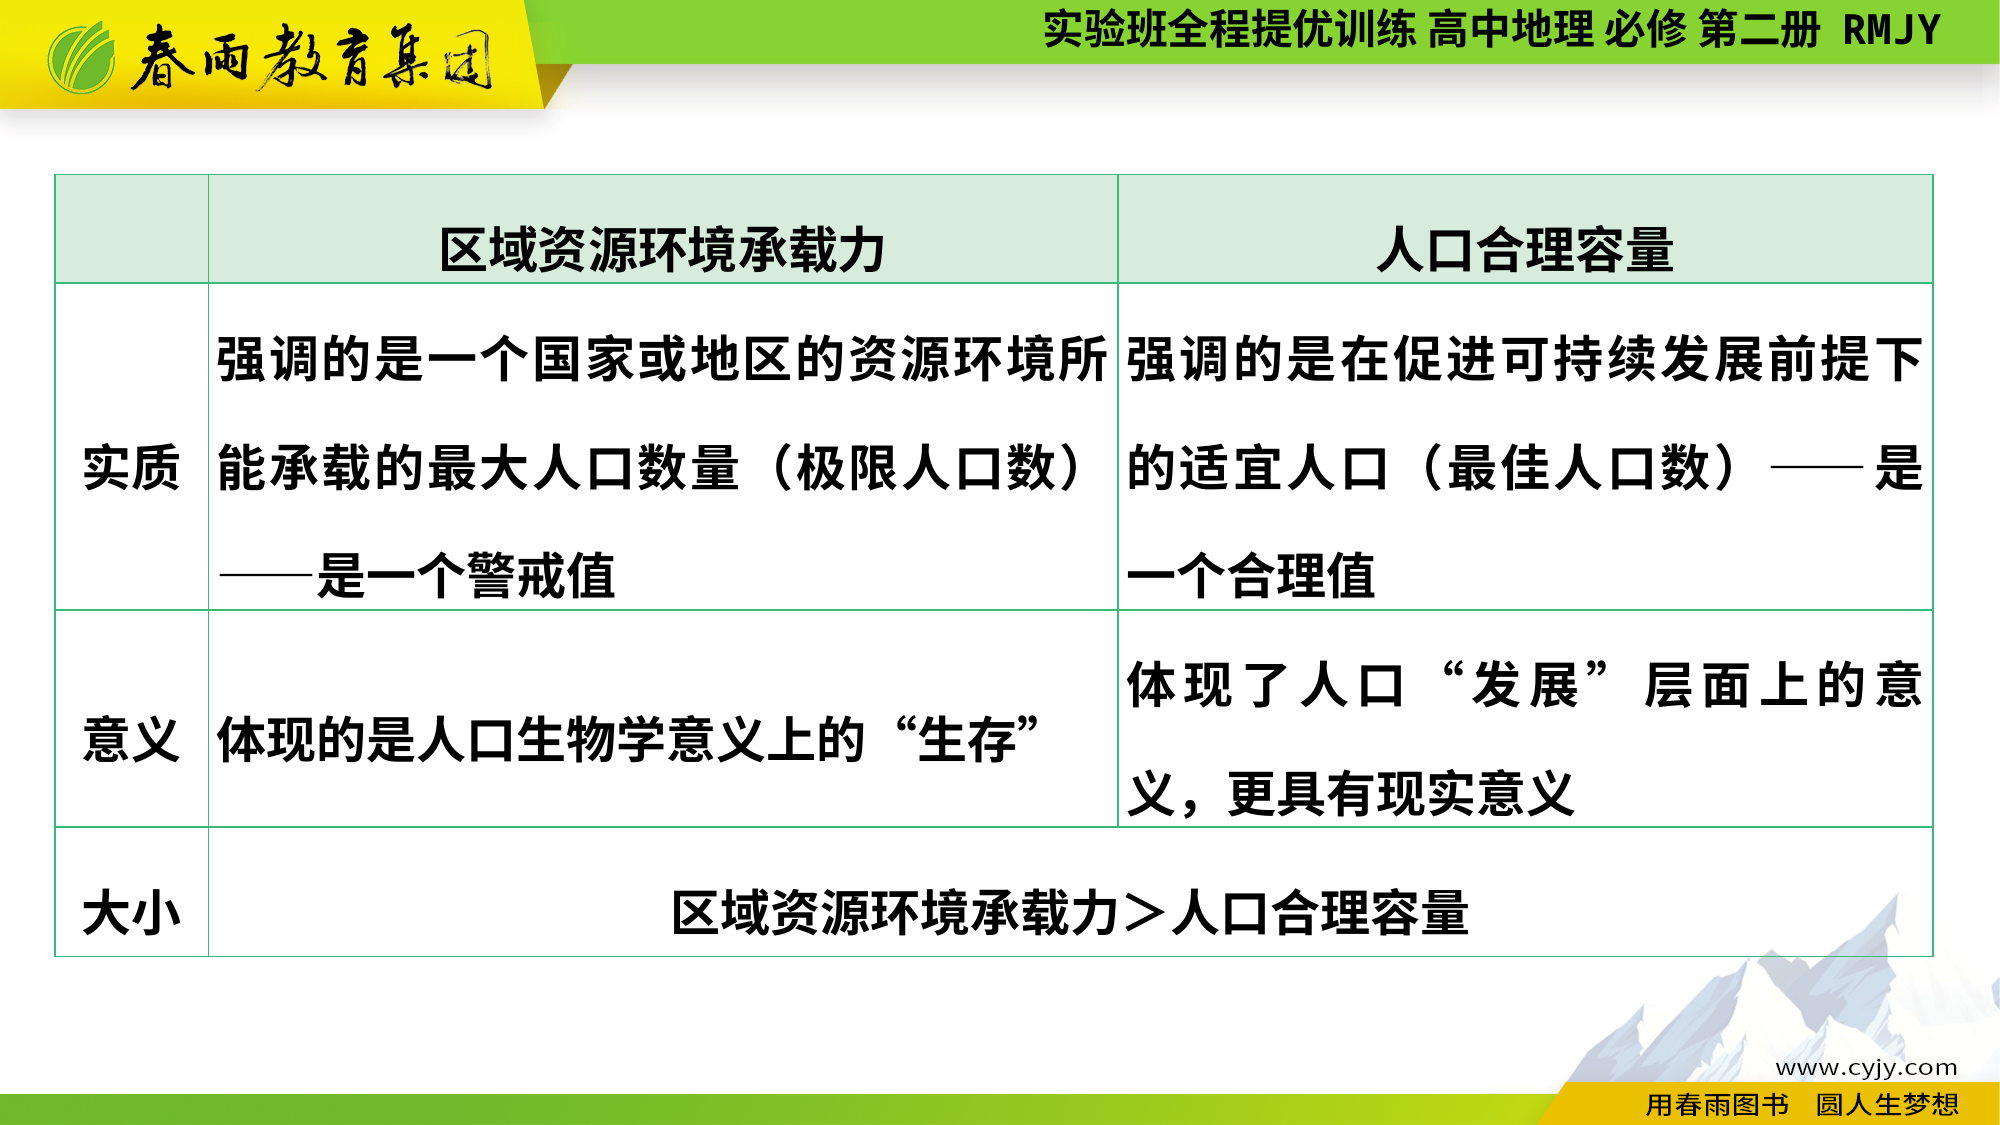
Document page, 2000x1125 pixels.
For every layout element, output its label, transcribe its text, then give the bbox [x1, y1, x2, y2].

table_header 人口合理容量 [1119, 175, 1932, 282]
table_cell 意义 [56, 611, 208, 826]
table_cell 强调的是在促进可持续发展前提下的适宜人口（最佳人口数）——是一个合理值 [1119, 284, 1932, 609]
picture [0, 0, 2000, 1125]
table_cell 实质 [56, 284, 208, 609]
table_cell 强调的是一个国家或地区的资源环境所能承载的最大人口数量（极限人口数）——是一个警戒值 [209, 284, 1117, 609]
table_header [56, 175, 208, 282]
table_cell 体现了人口“发展”层面上的意义，更具有现实意义 [1119, 611, 1932, 826]
table_header 区域资源环境承载力 [209, 175, 1117, 282]
table_cell 体现的是人口生物学意义上的“生存” [209, 611, 1117, 826]
table_cell 区域资源环境承载力＞人口合理容量 [209, 828, 1932, 956]
table_cell 大小 [56, 828, 208, 956]
